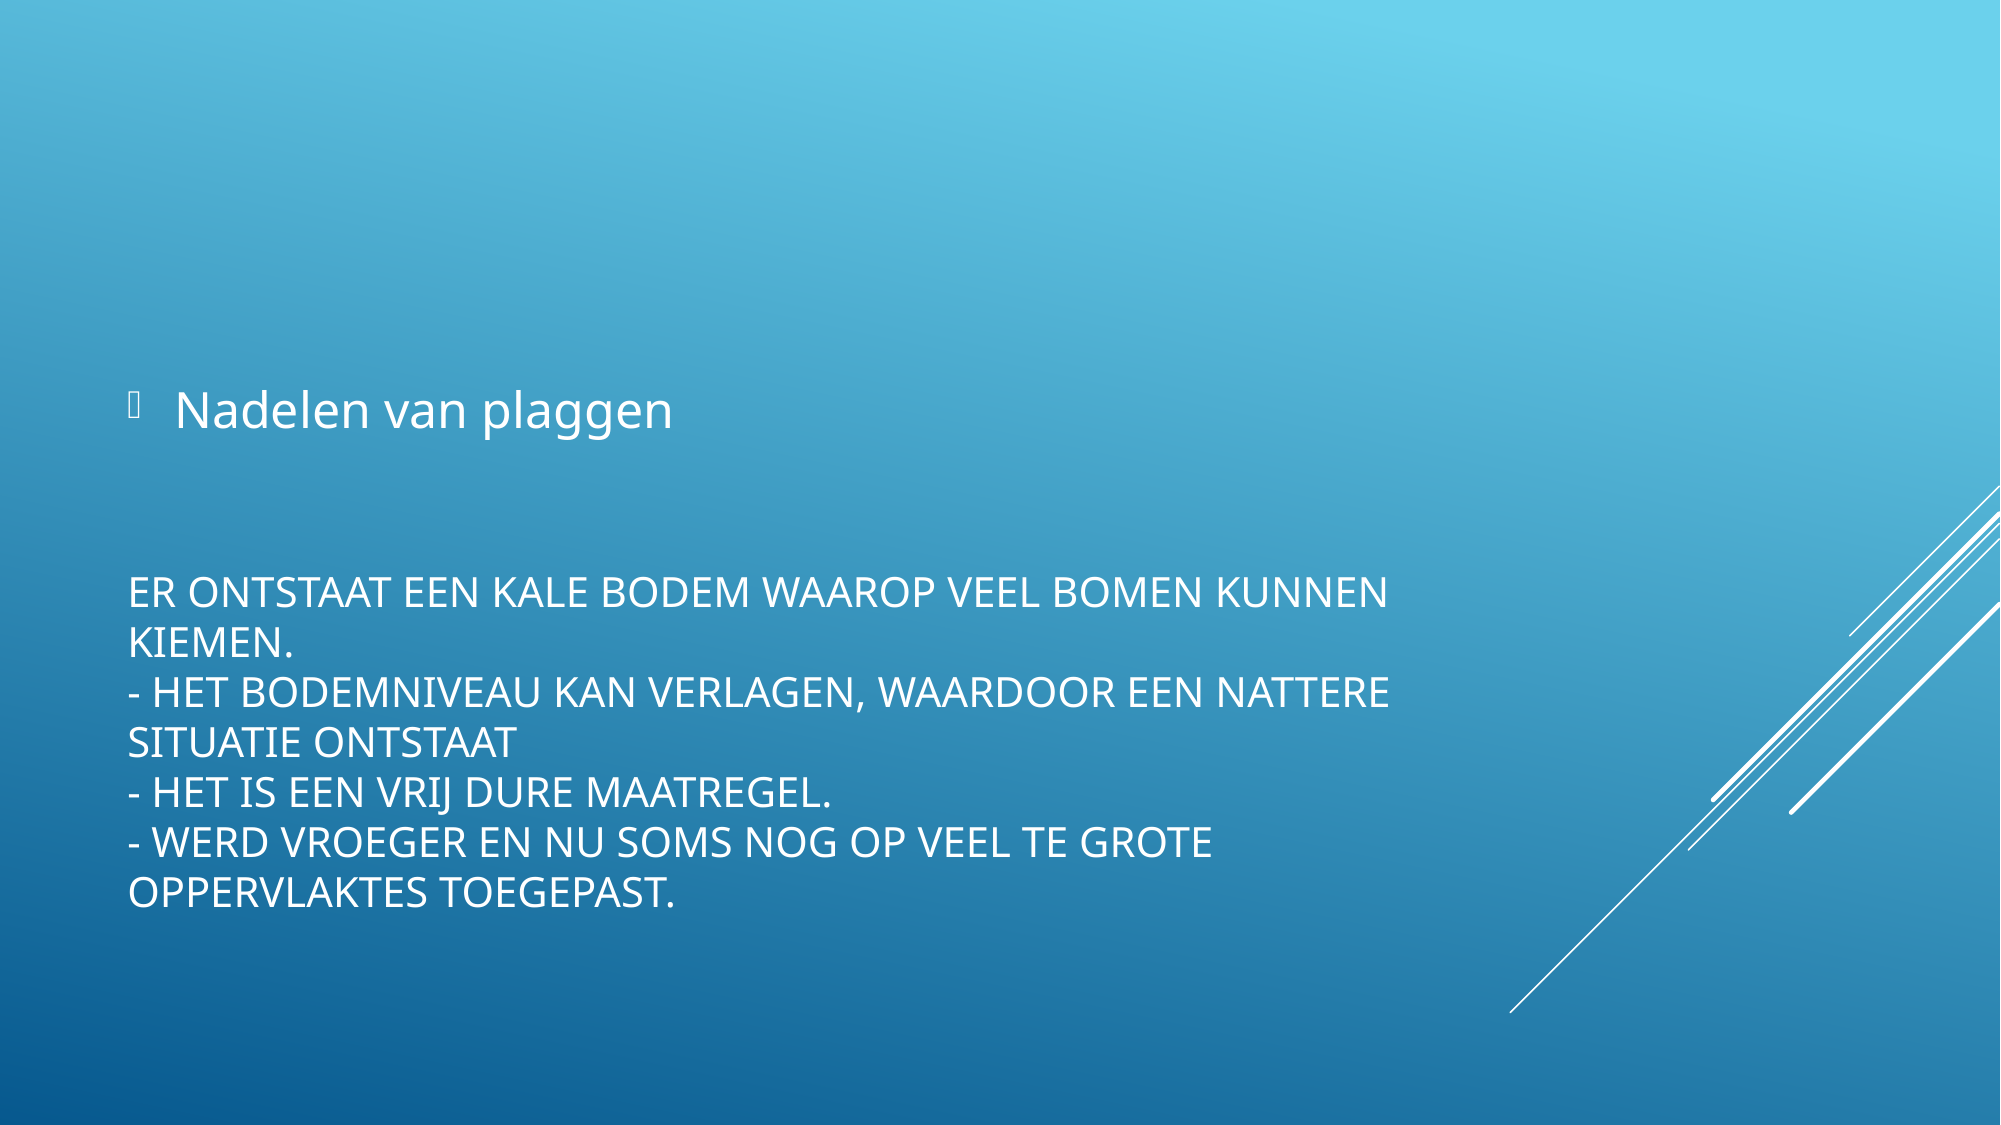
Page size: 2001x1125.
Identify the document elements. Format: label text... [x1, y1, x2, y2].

title Er ontstaat een kale bodem waarop veel bomen kunnen kiemen. - Het bodemniveau kan verlagen, waardoor een nattere situatie ontstaat - Het is een vrij dure maatregel. - Werd vroeger en nu soms nog op veel te grote oppervlaktes toegepast. [112, 706, 1513, 984]
list Nadelen van plaggen [112, 112, 1513, 706]
